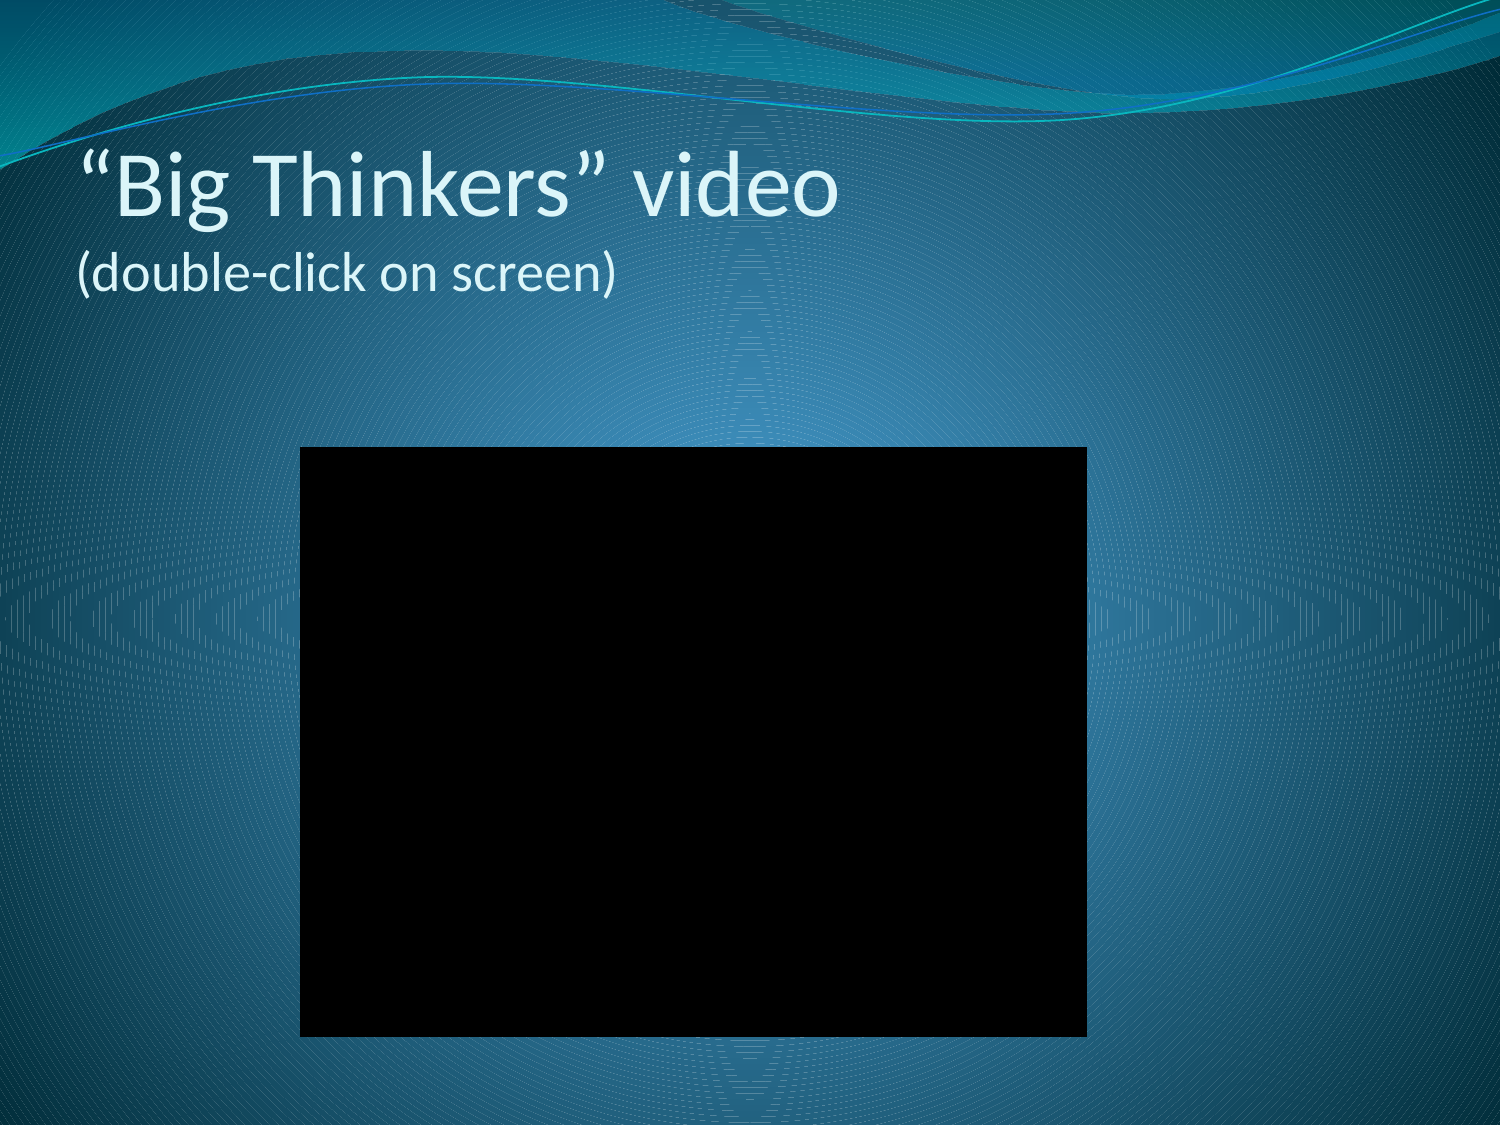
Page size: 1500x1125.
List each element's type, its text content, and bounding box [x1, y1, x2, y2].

title “Big Thinkers” video (double-click on screen) [75, 115, 1438, 303]
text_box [299, 446, 1088, 1038]
